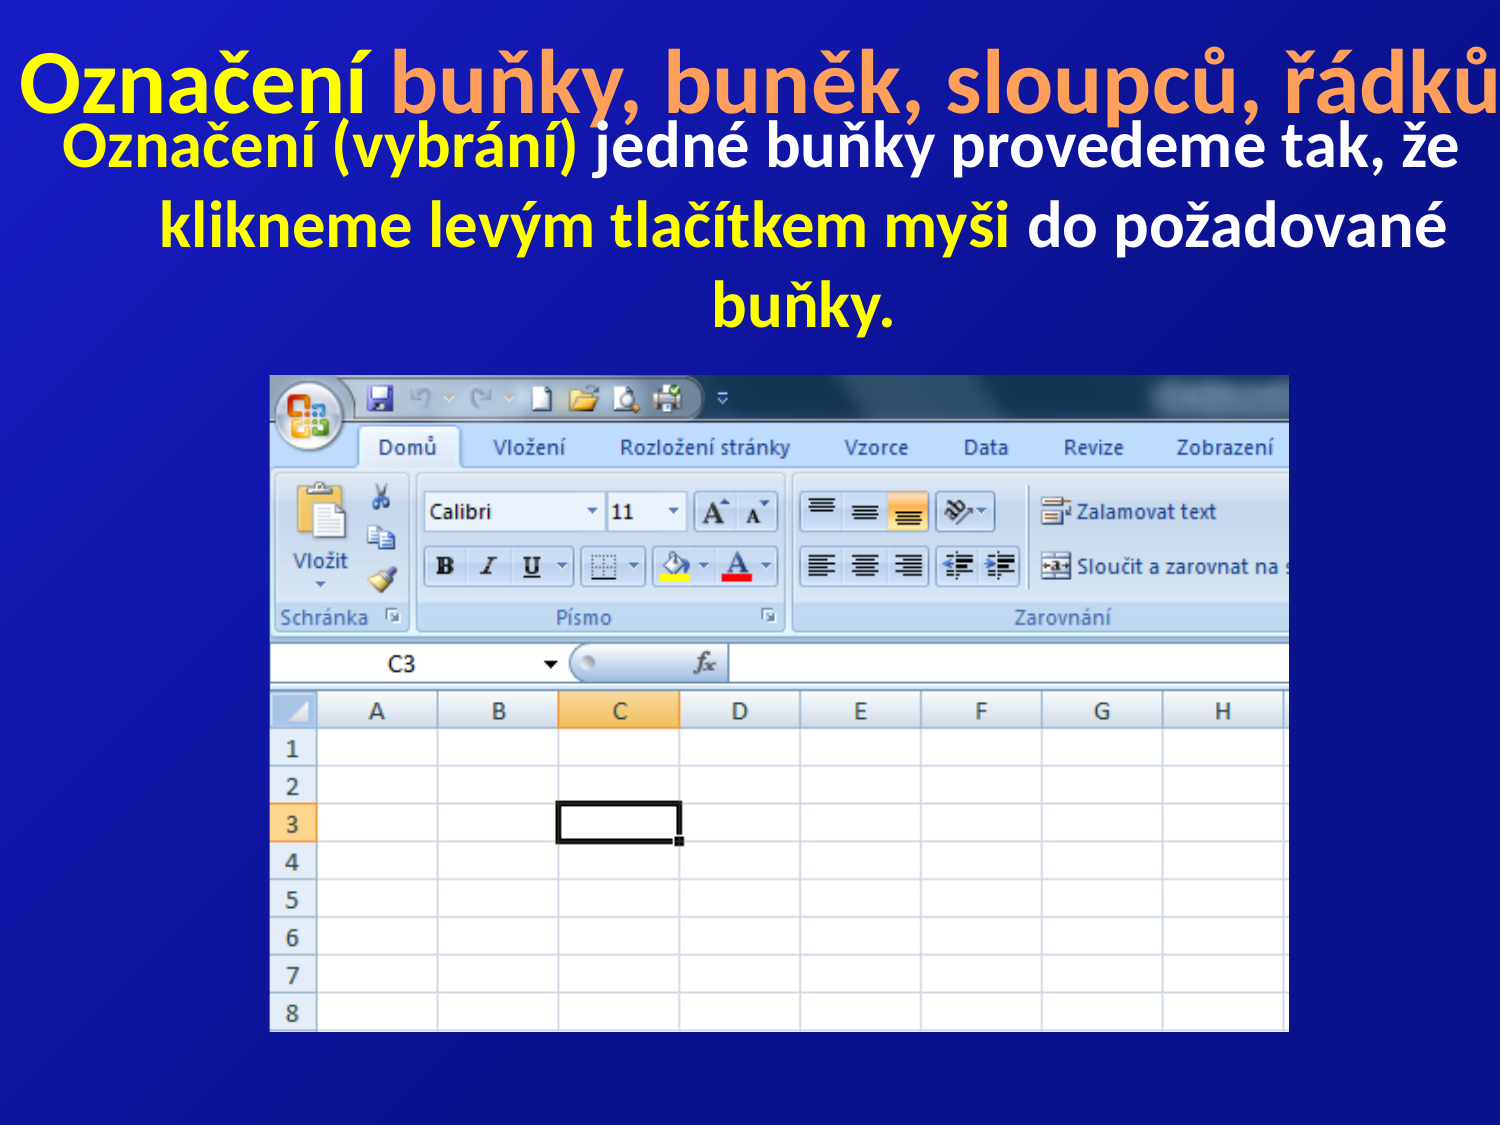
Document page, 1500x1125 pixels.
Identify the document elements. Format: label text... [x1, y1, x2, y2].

text_box Označení buňky, buněk, sloupců, řádků [0, 0, 1500, 154]
picture [269, 374, 1290, 1033]
text_box Označení (vybrání) jedné buňky provedeme tak, že klikneme levým tlačítkem myši do požadované buňky. [23, 93, 1500, 349]
